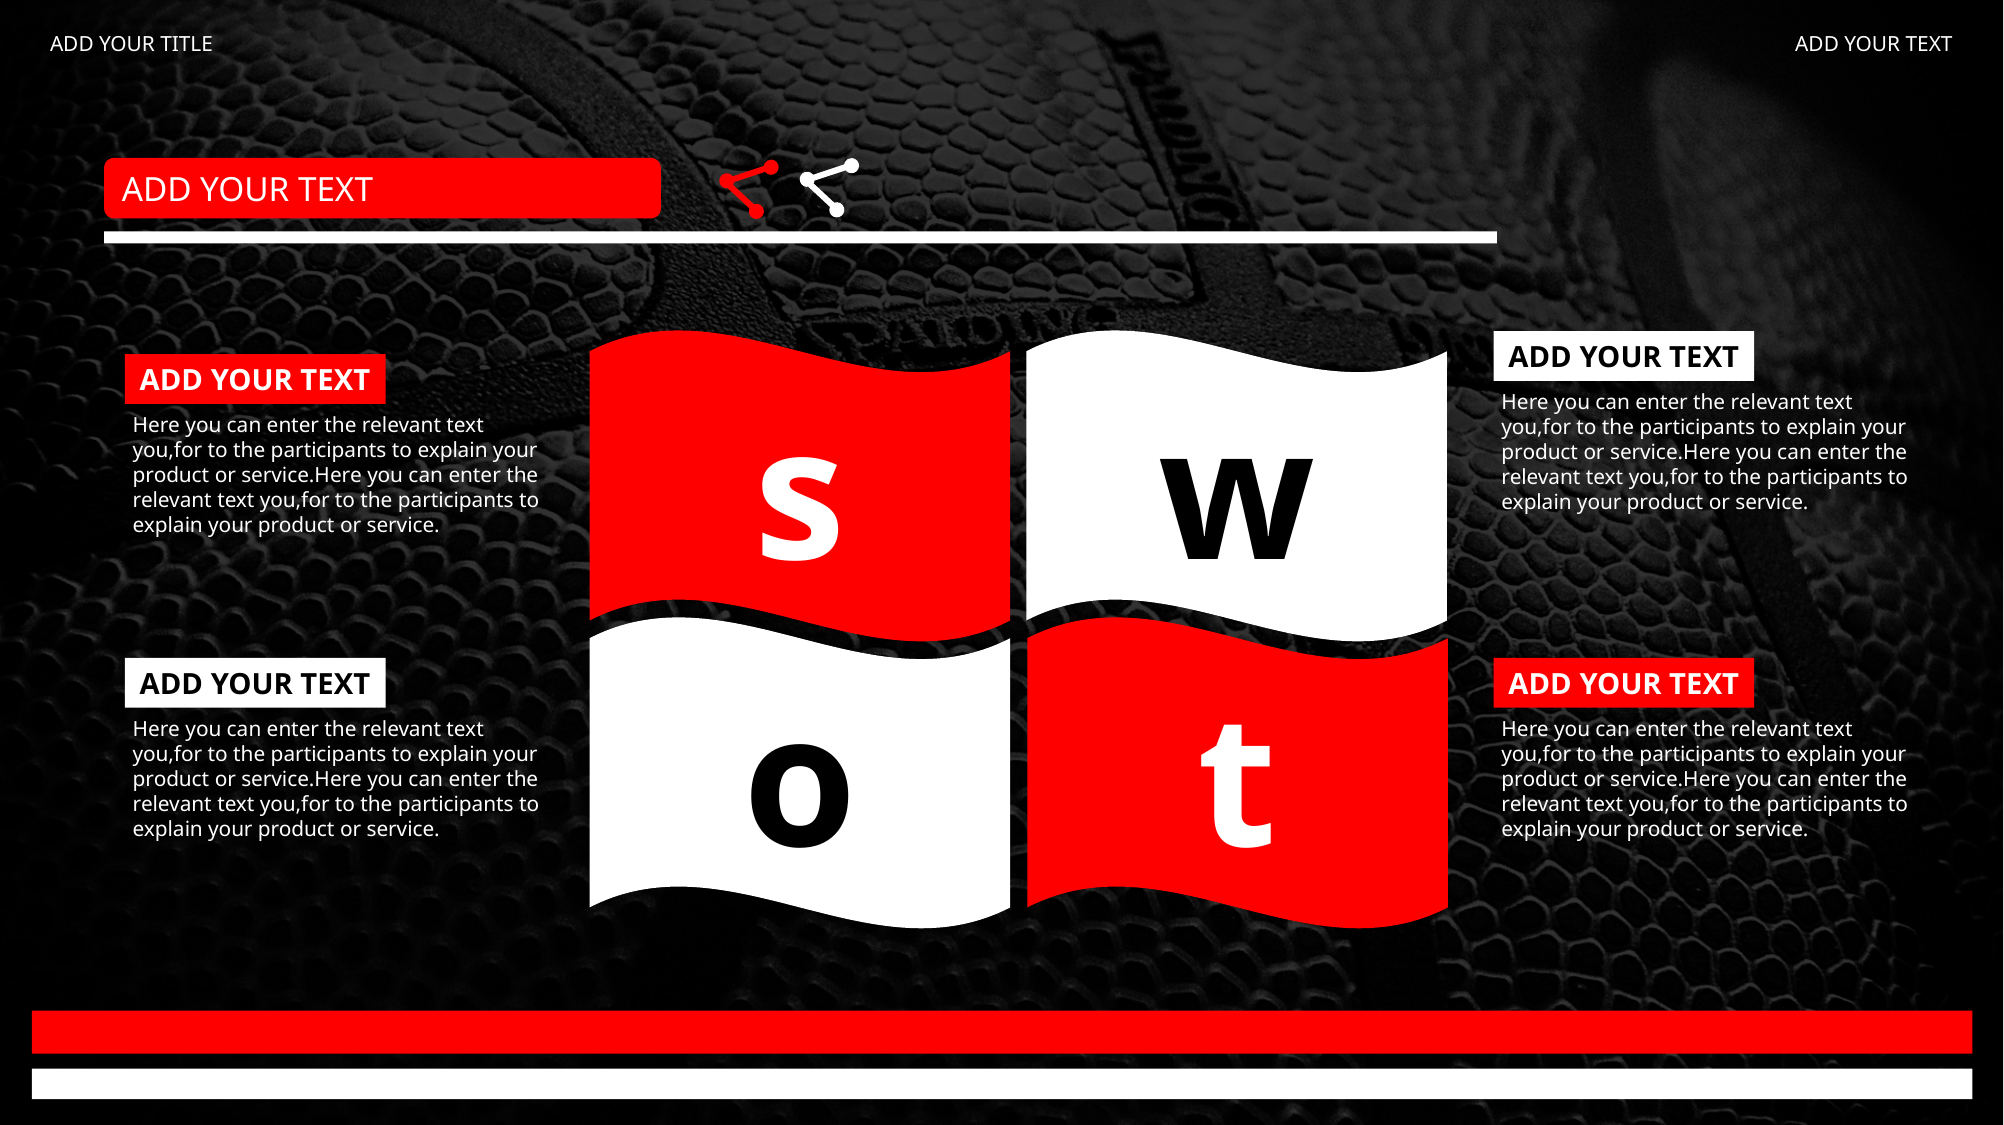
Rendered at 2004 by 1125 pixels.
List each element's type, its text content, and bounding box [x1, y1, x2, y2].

text_box s [589, 330, 1011, 642]
text_box [719, 159, 779, 219]
text_box [31, 1010, 1973, 1054]
text_box ADD YOUR TEXT [1780, 23, 1968, 64]
text_box Here you can enter the relevant text you,for to the participants to explain your product or service.Here you can enter the relevant text you,for to the participants to explain your product or service. [1486, 381, 1926, 521]
text_box ADD YOUR TEXT [124, 657, 386, 708]
text_box ADD YOUR TEXT [1493, 331, 1755, 381]
text_box Here you can enter the relevant text you,for to the participants to explain your product or service.Here you can enter the relevant text you,for to the participants to explain your product or service. [1486, 708, 1926, 848]
text_box ADD YOUR TEXT [1493, 657, 1755, 708]
text_box [799, 158, 860, 218]
text_box ADD YOUR TEXT [104, 157, 661, 219]
text_box o [589, 617, 1011, 929]
text_box w [1026, 330, 1447, 642]
text_box [104, 231, 1497, 244]
picture [0, 0, 2004, 1125]
text_box ADD YOUR TITLE [35, 23, 228, 64]
text_box [31, 1068, 1973, 1100]
text_box Here you can enter the relevant text you,for to the participants to explain your product or service.Here you can enter the relevant text you,for to the participants to explain your product or service. [117, 404, 558, 544]
text_box ADD YOUR TEXT [124, 354, 386, 404]
text_box Here you can enter the relevant text you,for to the participants to explain your product or service.Here you can enter the relevant text you,for to the participants to explain your product or service. [117, 708, 558, 848]
text_box t [1027, 617, 1448, 929]
